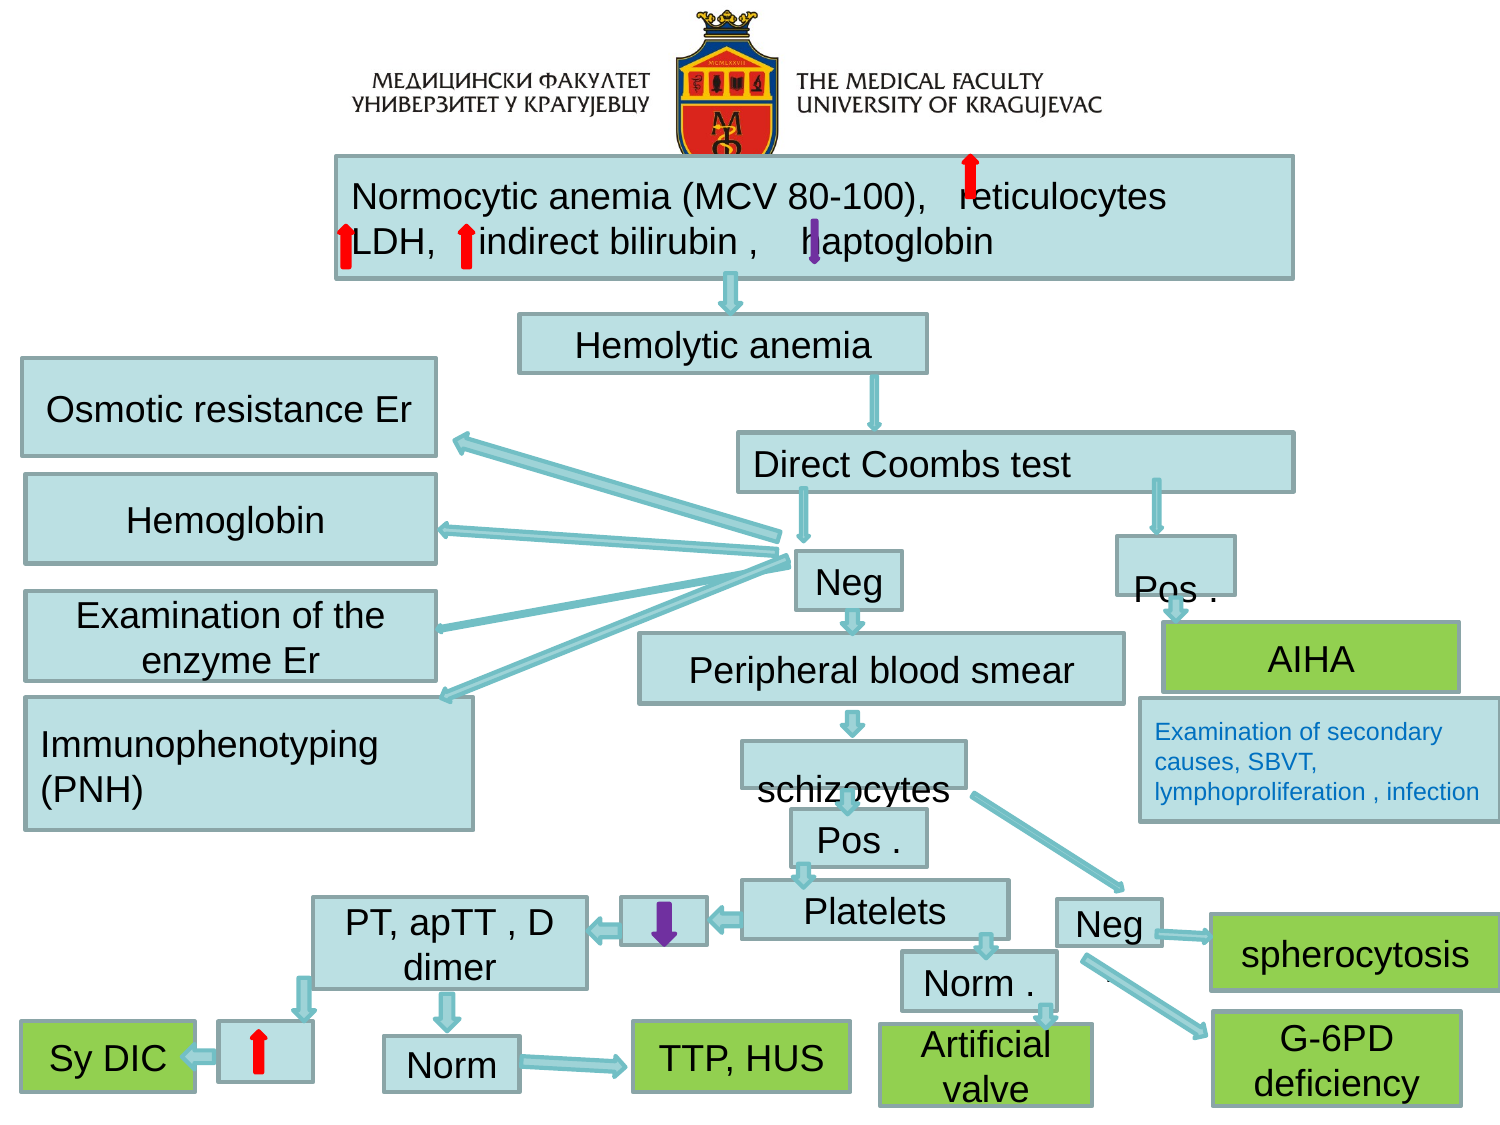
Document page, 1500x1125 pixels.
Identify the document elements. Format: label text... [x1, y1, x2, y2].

text_box Direct Coombs test [736, 430, 1296, 494]
text_box [796, 486, 812, 544]
text_box Sy DIC [19, 1019, 197, 1094]
text_box [619, 895, 709, 947]
text_box [437, 521, 780, 558]
text_box Peripheral blood smear [637, 631, 1126, 706]
text_box [768, 564, 792, 574]
text_box [432, 991, 462, 1034]
text_box Neg . [1055, 897, 1164, 948]
text_box [973, 932, 999, 961]
text_box Hemoglobin [23, 472, 438, 566]
text_box [867, 374, 882, 432]
text_box [452, 431, 783, 545]
text_box Neg . [794, 549, 904, 612]
text_box PT, apTT , D dimer [311, 895, 589, 991]
text_box [585, 916, 622, 946]
text_box Examination of the enzyme Er [23, 589, 438, 683]
text_box [216, 1019, 315, 1084]
text_box [435, 570, 741, 635]
text_box [1163, 595, 1189, 624]
text_box [717, 271, 744, 317]
text_box [1154, 927, 1214, 946]
picture [328, 0, 1125, 191]
text_box Immunophenotyping (PNH) [25, 712, 488, 818]
text_box Pos . [1115, 534, 1237, 597]
text_box Artificial valve [878, 1022, 1094, 1108]
text_box Hemolytic anemia [517, 312, 929, 375]
text_box Platelets [740, 878, 1011, 941]
text_box [839, 608, 866, 637]
text_box [179, 1042, 217, 1072]
text_box [519, 1053, 628, 1079]
text_box schizocytes [740, 739, 968, 790]
text_box [961, 153, 980, 200]
text_box [839, 709, 866, 738]
text_box Osmotic resistance Er [20, 356, 438, 458]
text_box Norm . [900, 949, 1059, 1013]
text_box Pos . [789, 807, 929, 869]
text_box [291, 975, 318, 1024]
text_box [249, 1029, 268, 1075]
text_box TTP, HUS [631, 1019, 852, 1094]
text_box [439, 553, 791, 705]
text_box [706, 905, 744, 935]
text_box [1149, 477, 1165, 536]
text_box [808, 218, 821, 265]
text_box Norm [382, 1034, 522, 1094]
text_box [834, 788, 861, 817]
text_box [1080, 952, 1209, 1041]
text_box [23, 695, 475, 832]
text_box AIHA [1161, 620, 1461, 694]
text_box Examination of secondary causes, SBVT, lymphoproliferation , infection [1138, 696, 1500, 824]
text_box spherocytosis [1209, 912, 1500, 993]
text_box Normocytic anemia (MCV 80-100), reticulocytes LDH, indirect bilirubin , haptoglobin [334, 154, 1295, 281]
text_box [651, 901, 678, 947]
text_box G-6PD deficiency [1211, 1009, 1463, 1108]
text_box [337, 223, 355, 270]
text_box [457, 223, 476, 270]
text_box [790, 861, 817, 890]
text_box [1032, 1002, 1059, 1031]
text_box [969, 790, 1125, 894]
